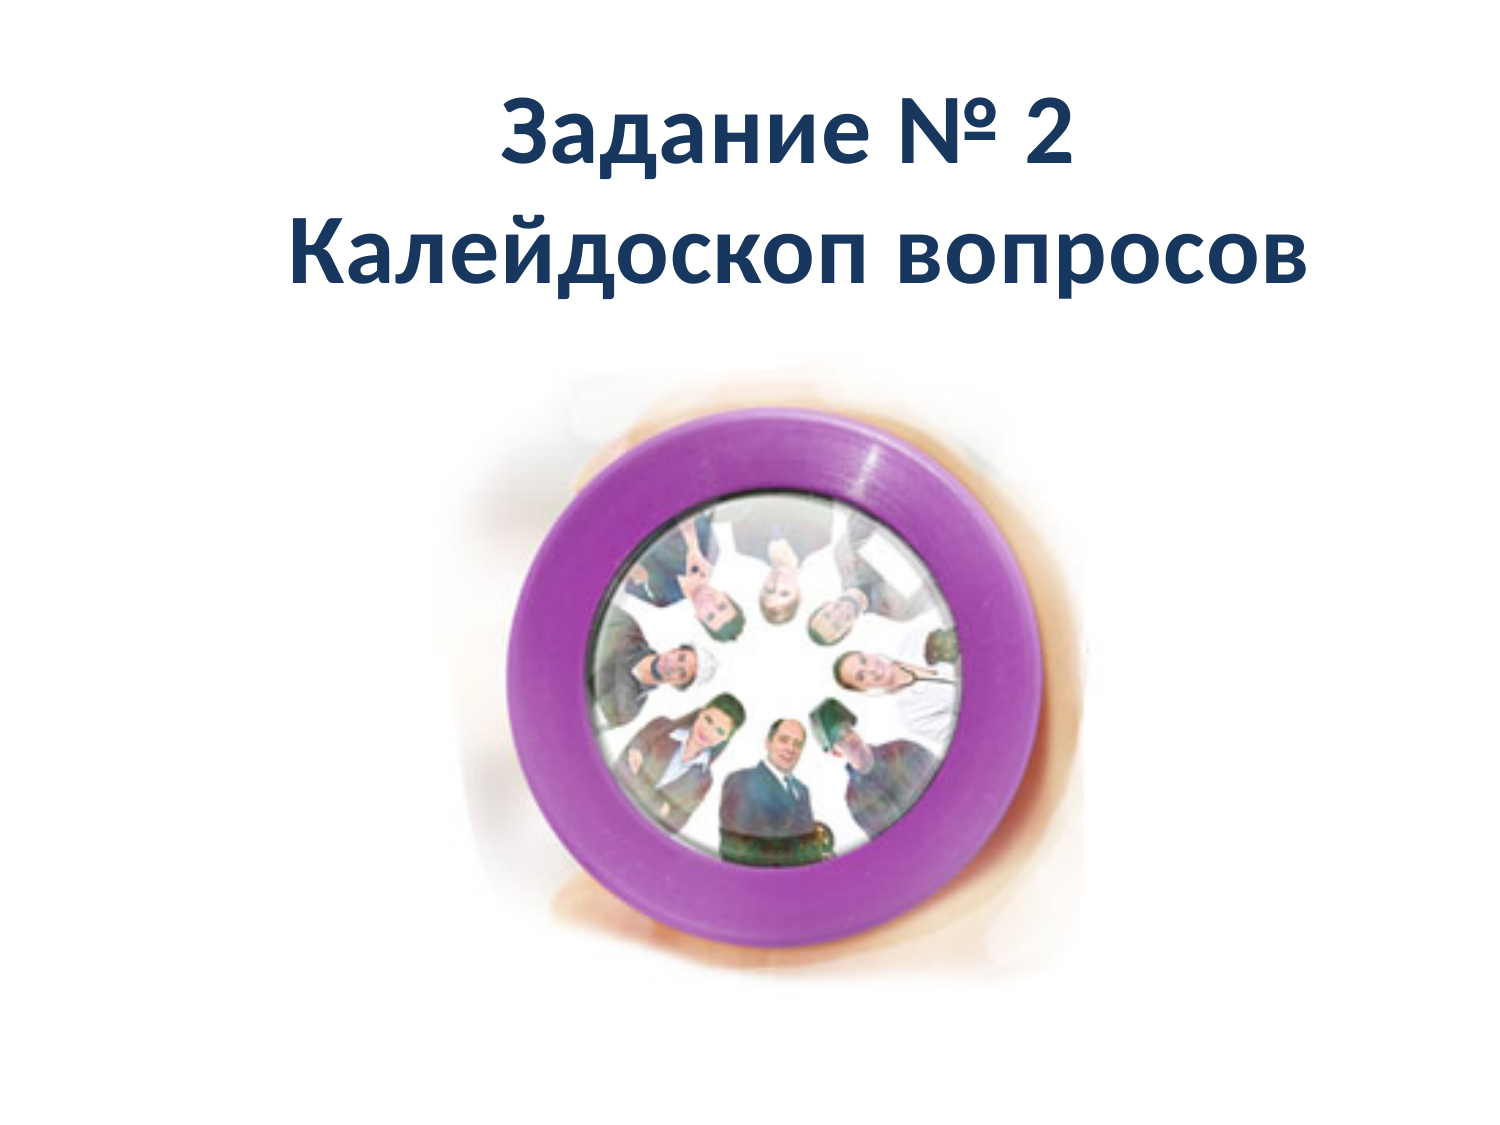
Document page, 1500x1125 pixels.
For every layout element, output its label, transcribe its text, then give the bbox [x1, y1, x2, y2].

text_box Задание № 2 Калейдоскоп вопросов [171, 55, 1430, 311]
picture [430, 349, 1121, 1020]
